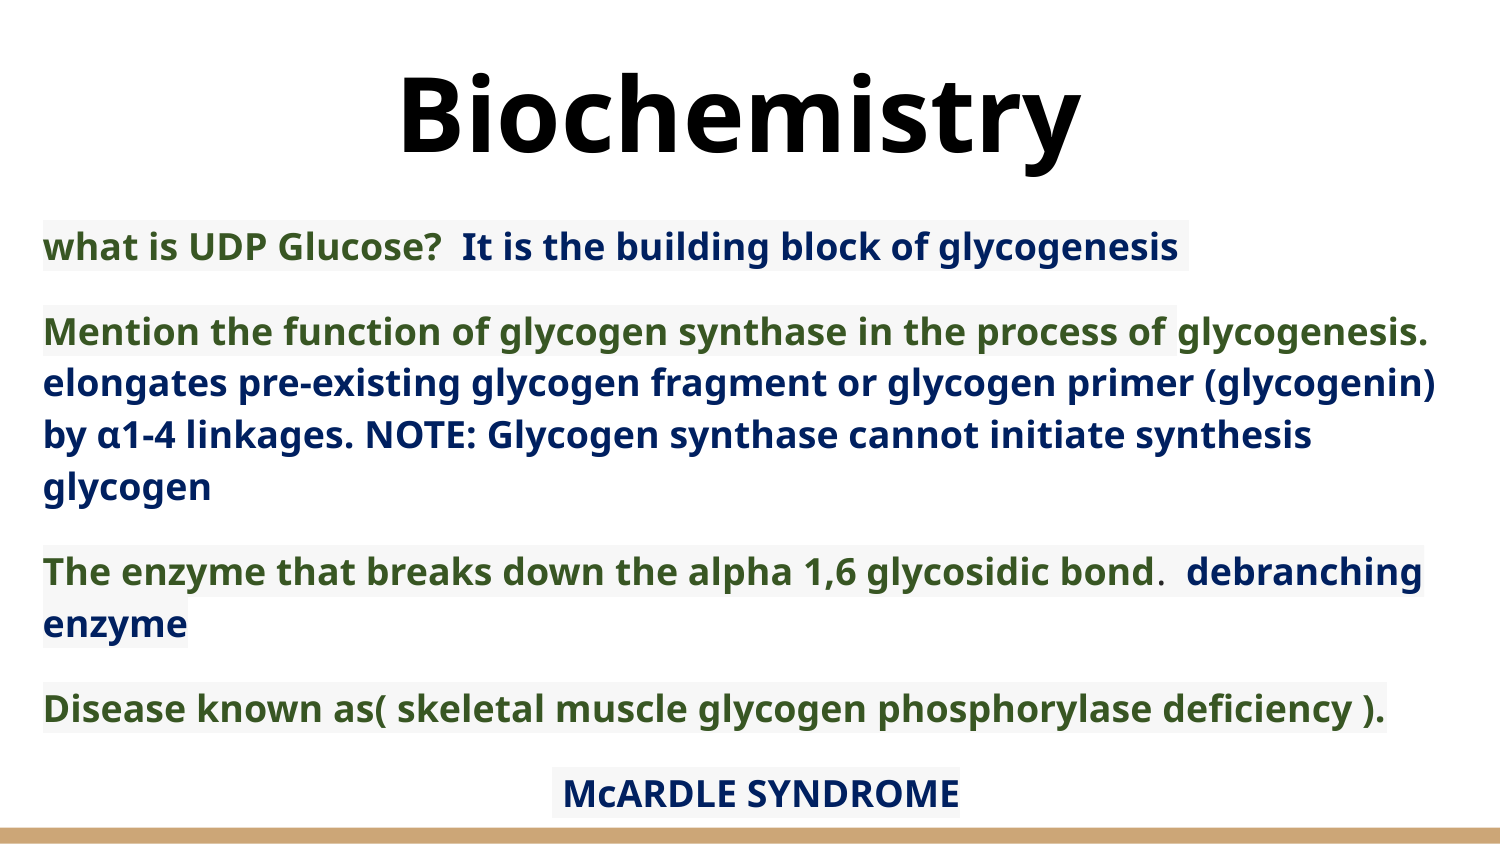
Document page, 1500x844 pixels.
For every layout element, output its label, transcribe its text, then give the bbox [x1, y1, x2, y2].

title Biochemistry [51, 51, 1449, 189]
list what is UDP Glucose? It is the building block of glycogenesis Mention the function of glycogen synthase in the process of glycogenesis. elongates pre-existing glycogen fragment or glycogen primer (glycogenin) by α1-4 linkages. NOTE: Glycogen synthase cannot initiate synthesis glycogen The enzyme that breaks down the alpha 1,6 glycosidic bond. debranching enzyme Disease known as( skeletal muscle glycogen phosphorylase deficiency ). McARDLE SYNDROME [27, 200, 1485, 800]
